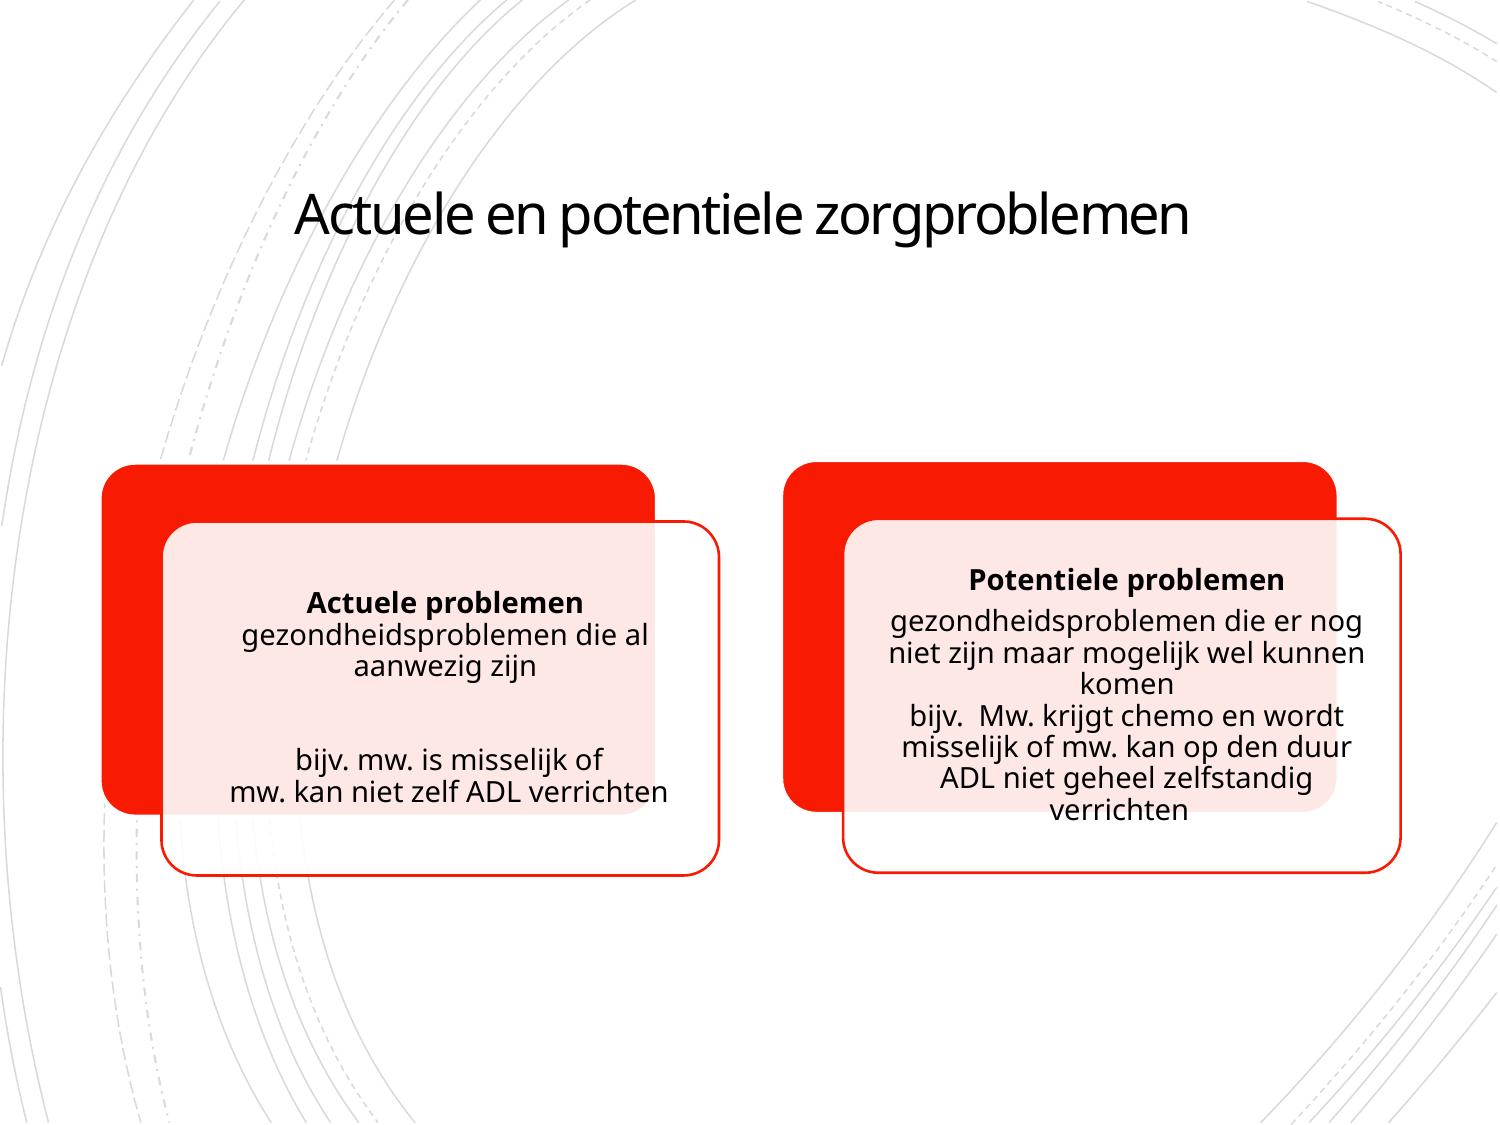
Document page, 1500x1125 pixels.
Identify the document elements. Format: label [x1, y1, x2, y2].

text_box [0, 0, 1498, 1125]
list [99, 326, 1401, 1012]
